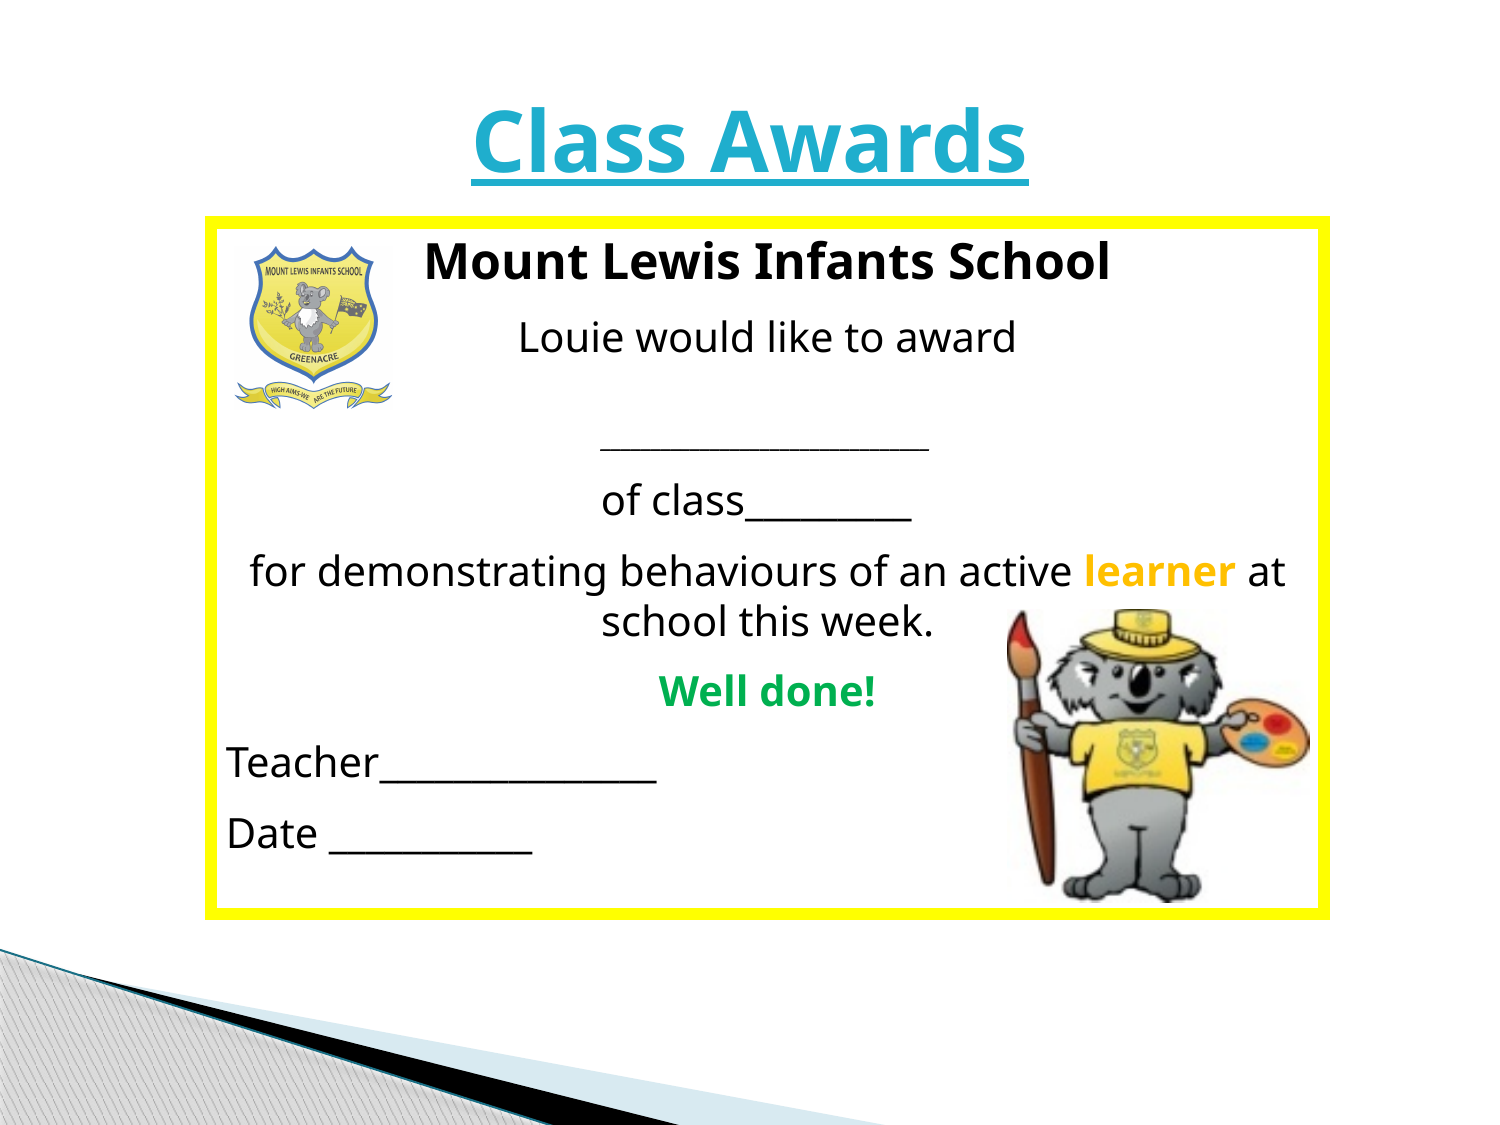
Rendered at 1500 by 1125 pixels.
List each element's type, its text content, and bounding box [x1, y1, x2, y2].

picture [1007, 609, 1310, 904]
text_box Mount Lewis Infants School Louie would like to award _________________________________ of class_________ for demonstrating behaviours of an active learner at school this week. Well done! Teacher_______________ Date ___________ [210, 222, 1325, 914]
picture [234, 245, 393, 410]
title Class Awards [75, 45, 1425, 233]
